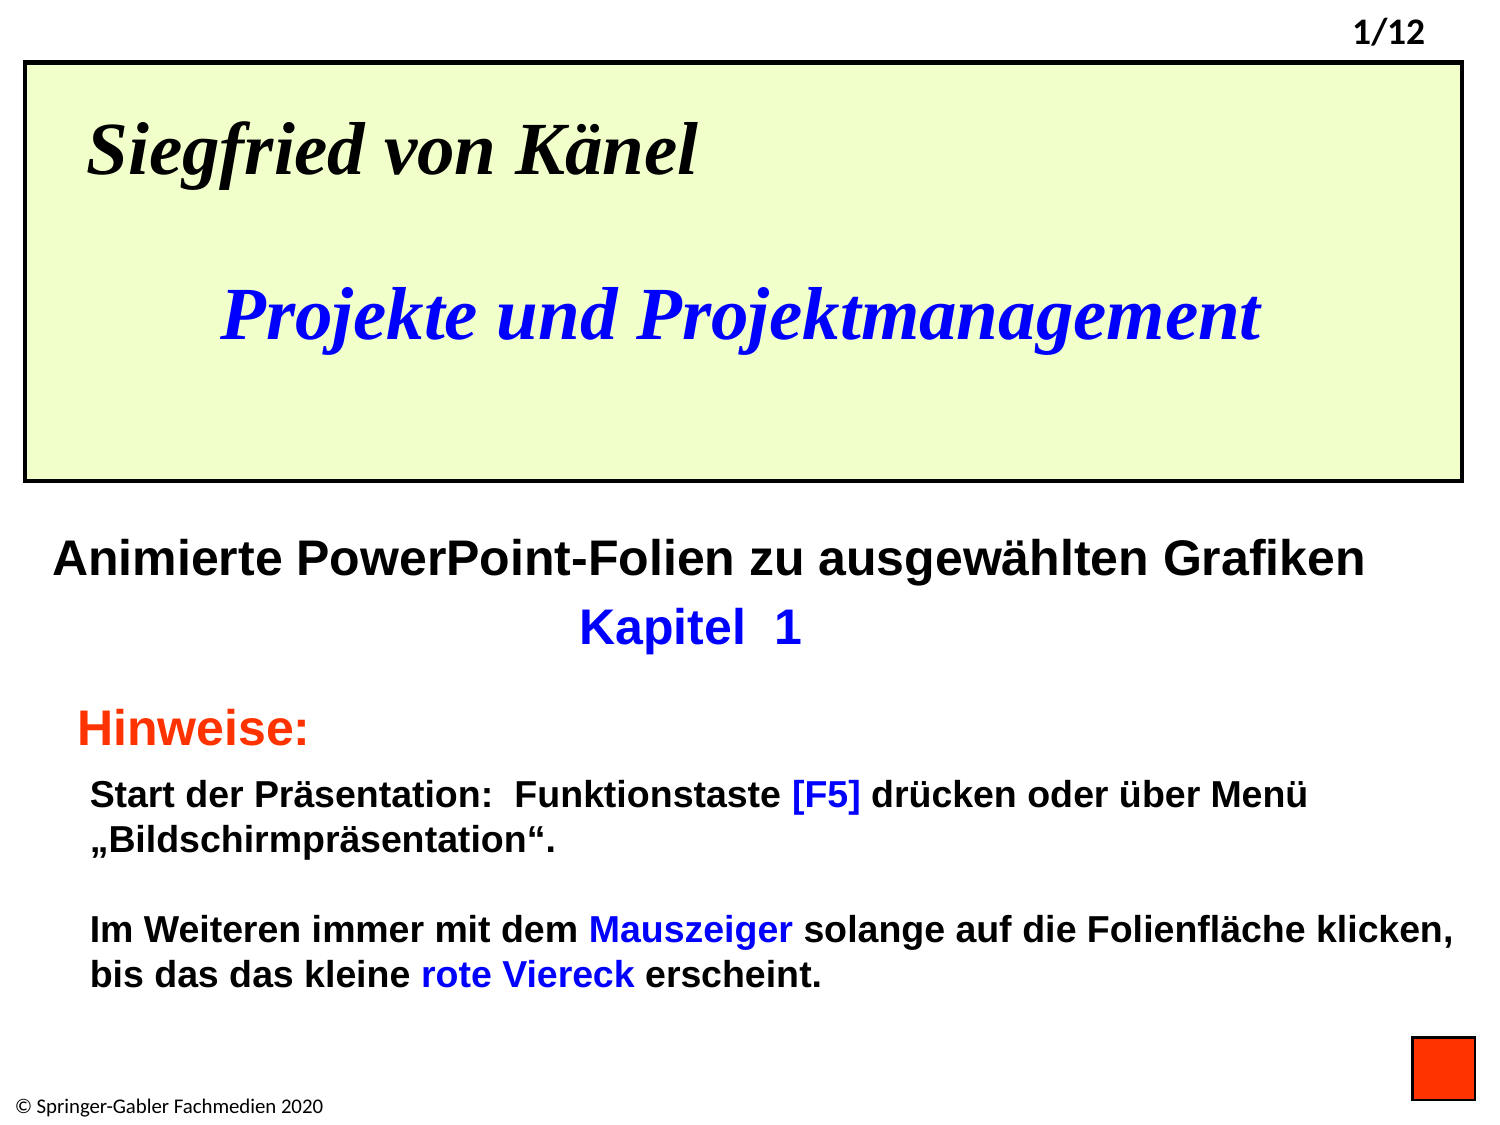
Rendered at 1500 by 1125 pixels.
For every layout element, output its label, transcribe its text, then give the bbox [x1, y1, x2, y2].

text_box Kapitel 1 [537, 586, 845, 662]
text_box Siegfried von Känel [71, 92, 897, 198]
text_box Start der Präsentation: Funktionstaste [F5] drücken oder über Menü „Bildschirmpräsentation“. Im Weiteren immer mit dem Mauszeiger solange auf die Folienfläche klicken, bis das das kleine rote Viereck erscheint. [75, 762, 1475, 1075]
text_box Hinweise: [62, 687, 1438, 763]
text_box [24, 62, 1463, 482]
text_box Animierte PowerPoint-Folien zu ausgewählten Grafiken [37, 517, 1438, 593]
text_box [1412, 1037, 1475, 1100]
text_box Projekte und Projektmanagement [49, 257, 1432, 363]
